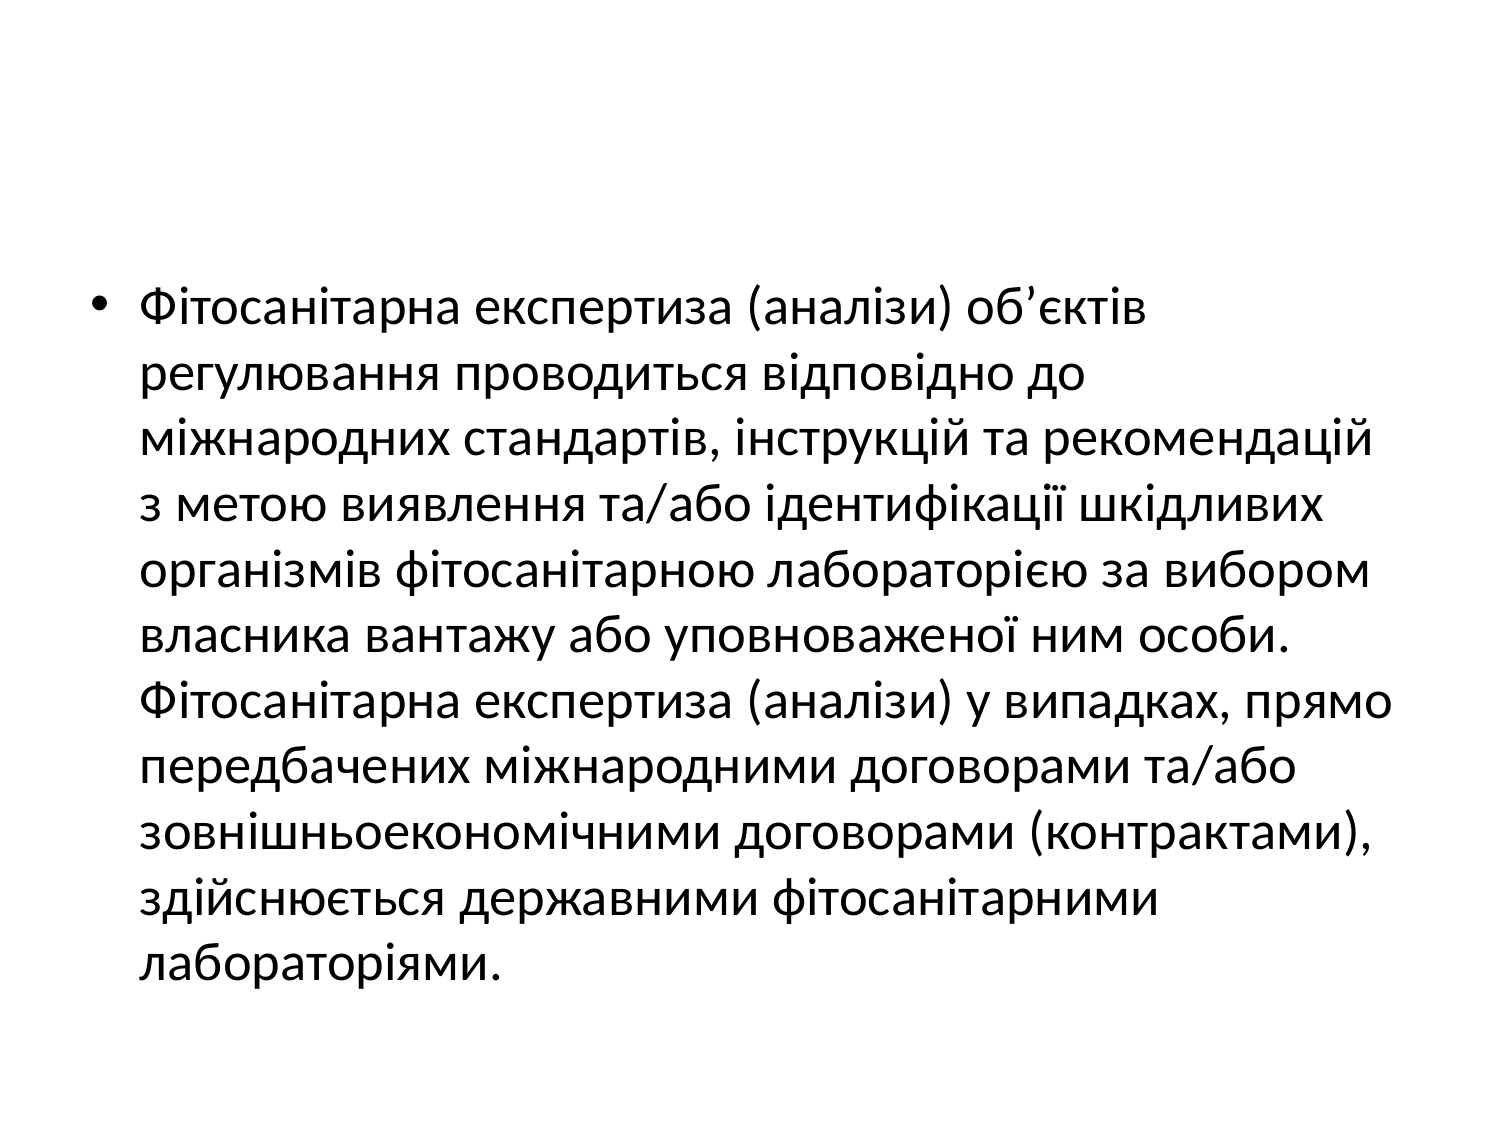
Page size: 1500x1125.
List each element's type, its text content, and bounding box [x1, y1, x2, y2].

list Фітосанітарна експертиза (аналізи) об’єктів регулювання проводиться відповідно до міжнародних стандартів, інструкцій та рекомендацій з метою виявлення та/або ідентифікації шкідливих організмів фітосанітарною лабораторією за вибором власника вантажу або уповноваженої ним особи. Фітосанітарна експертиза (аналізи) у випадках, прямо передбачених міжнародними договорами та/або зовнішньоекономічними договорами (контрактами), здійснюється державними фітосанітарними лабораторіями. [75, 262, 1425, 1005]
